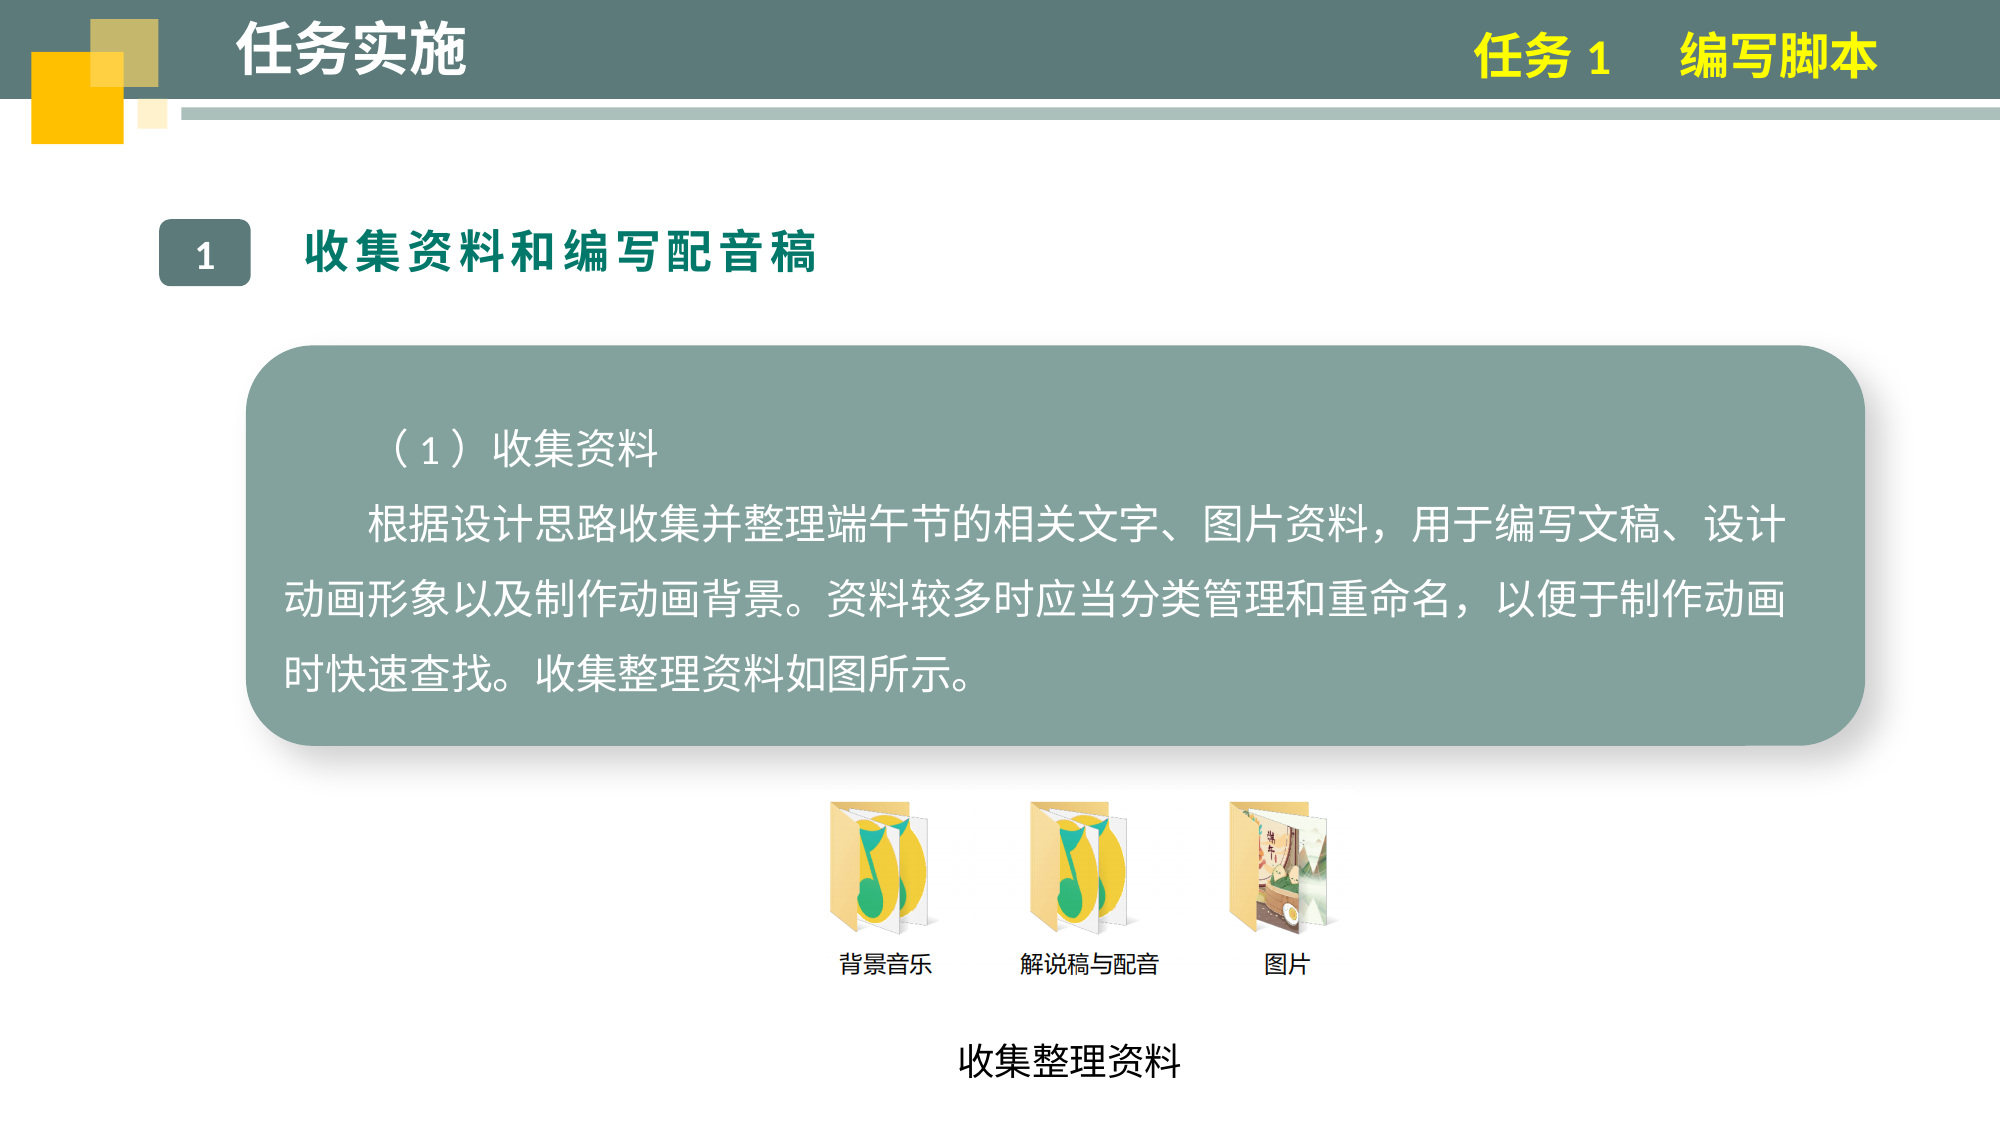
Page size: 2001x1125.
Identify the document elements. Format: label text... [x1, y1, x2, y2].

text_box （1）收集资料 根据设计思路收集并整理端午节的相关文字、图片资料，用于编写文稿、设计动画形象以及制作动画背景。资料较多时应当分类管理和重命名，以便于制作动画时快速查找。收集整理资料如图所示。 [269, 390, 1842, 706]
text_box 收集整理资料 [641, 1017, 1499, 1091]
text_box [245, 345, 1866, 746]
picture [799, 790, 1354, 982]
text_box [159, 215, 1004, 287]
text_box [0, 0, 2000, 145]
